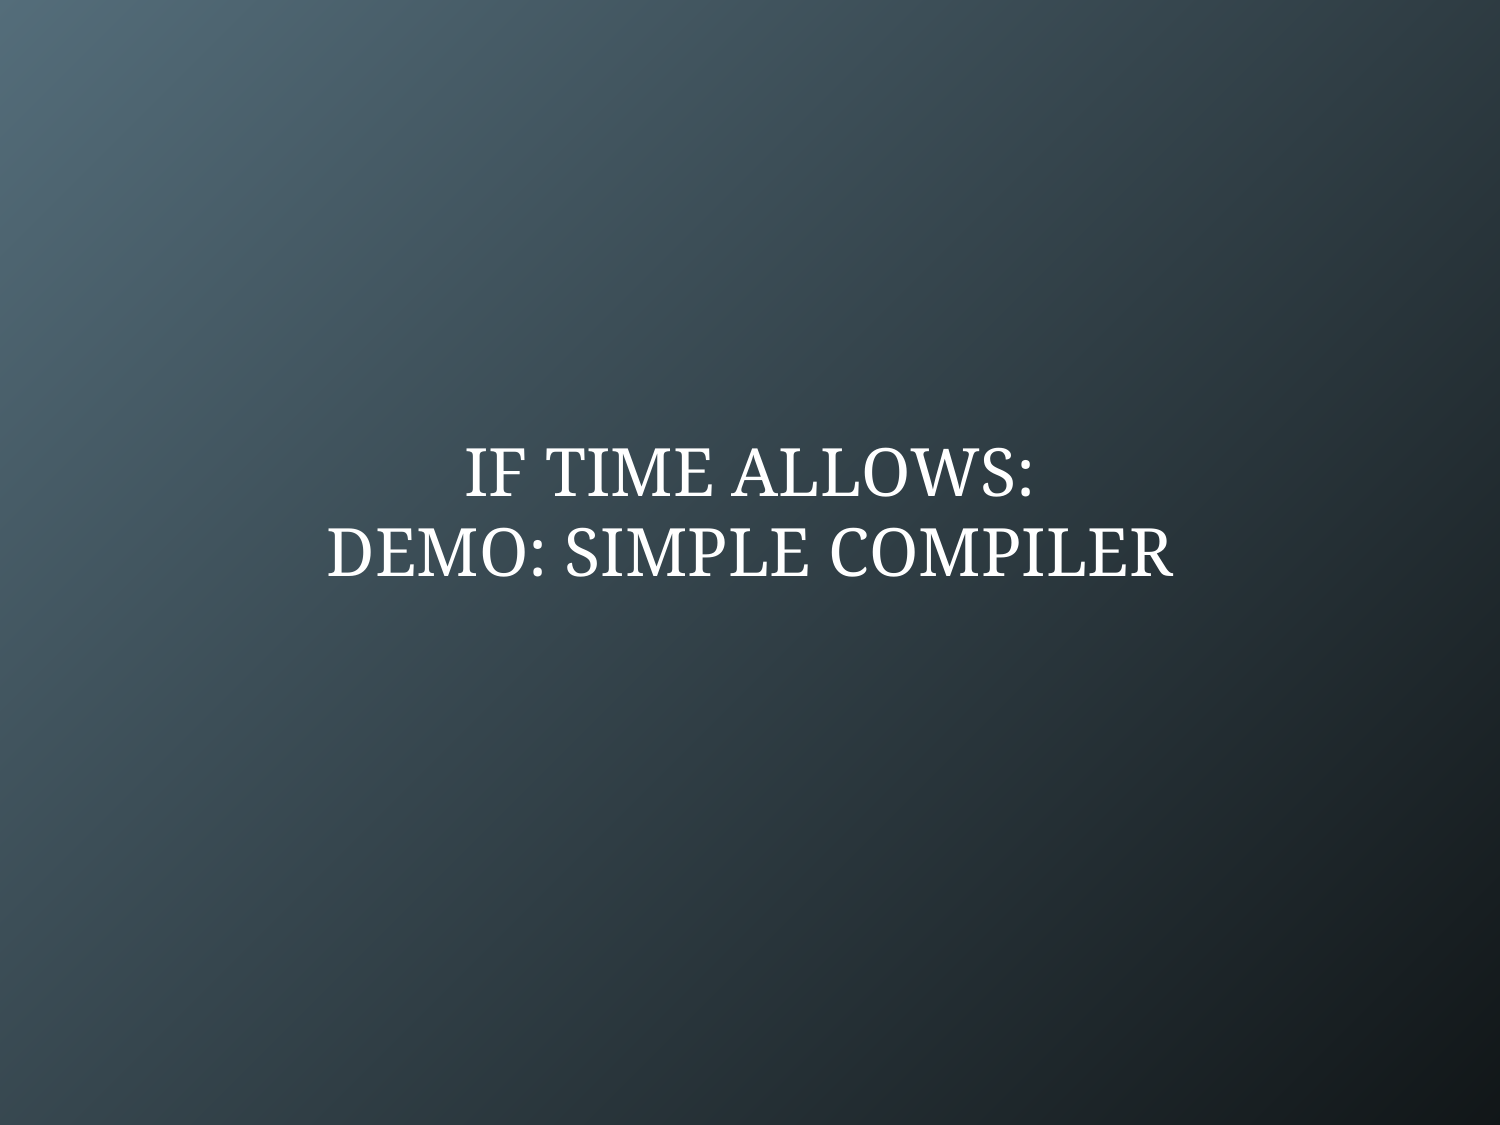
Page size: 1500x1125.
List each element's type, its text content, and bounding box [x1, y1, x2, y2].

title IF TIME ALLOWS: DEMO: SIMPLE COMPILER [112, 326, 1388, 693]
